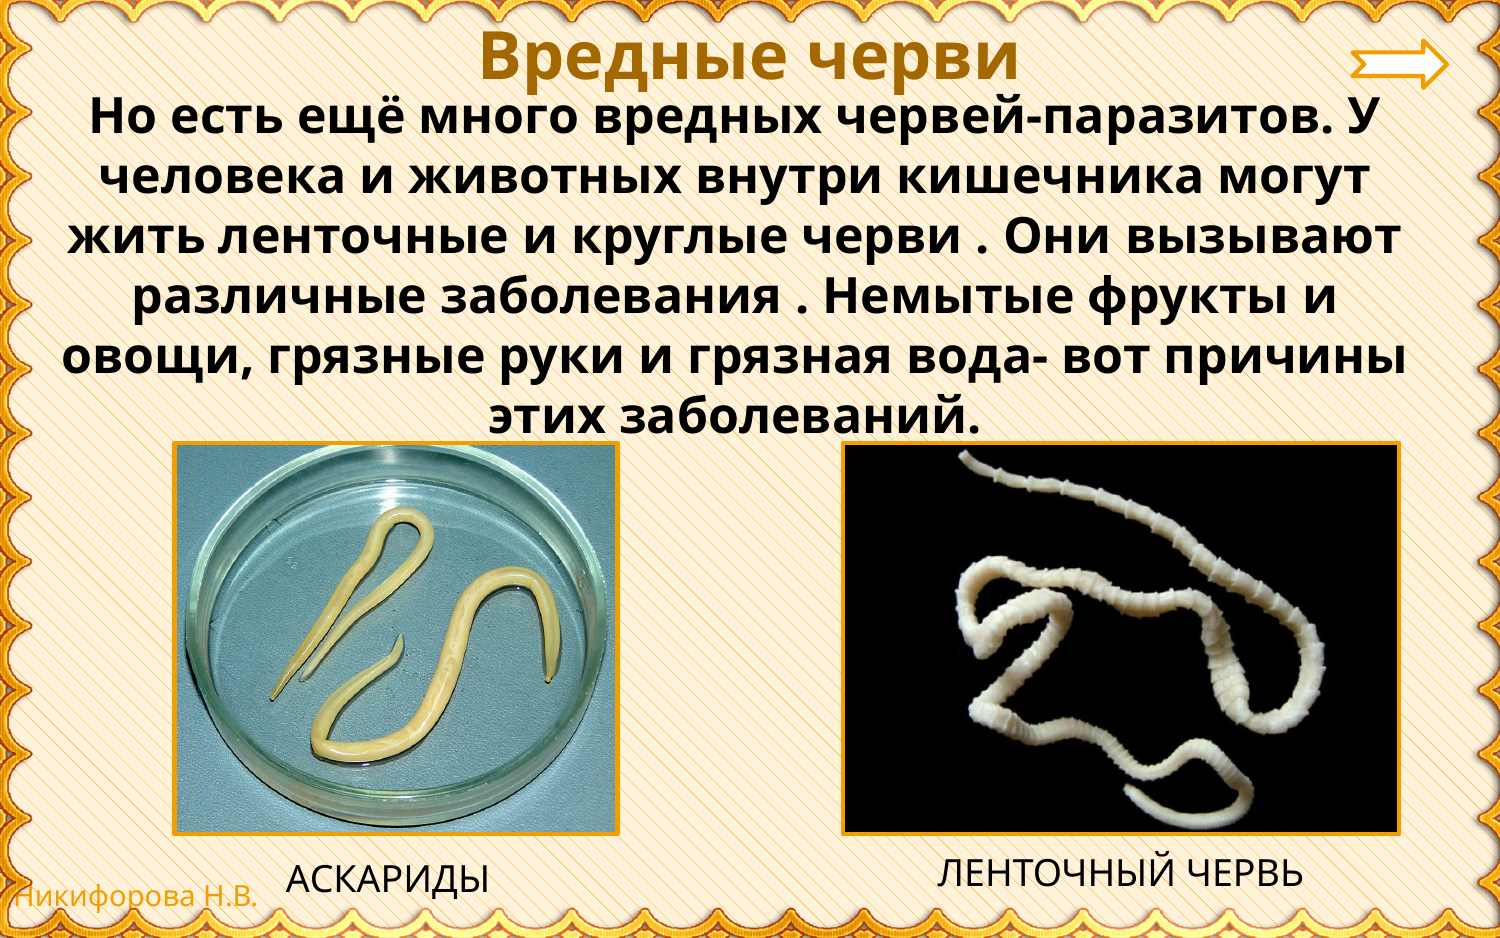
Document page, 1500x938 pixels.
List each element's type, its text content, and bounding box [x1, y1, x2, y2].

text_box Но есть ещё много вредных червей-паразитов. У человека и животных внутри кишечника могут жить ленточные и круглые черви . Они вызывают различные заболевания . Немытые фрукты и овощи, грязные руки и грязная вода- вот причины этих заболеваний. [29, 76, 1441, 451]
text_box АСКАРИДЫ [271, 847, 506, 908]
text_box ЛЕНТОЧНЫЙ ЧЕРВЬ [922, 841, 1320, 902]
picture [0, 0, 1500, 938]
text_box [1350, 38, 1450, 76]
text_box Вредные черви [206, 5, 1294, 103]
